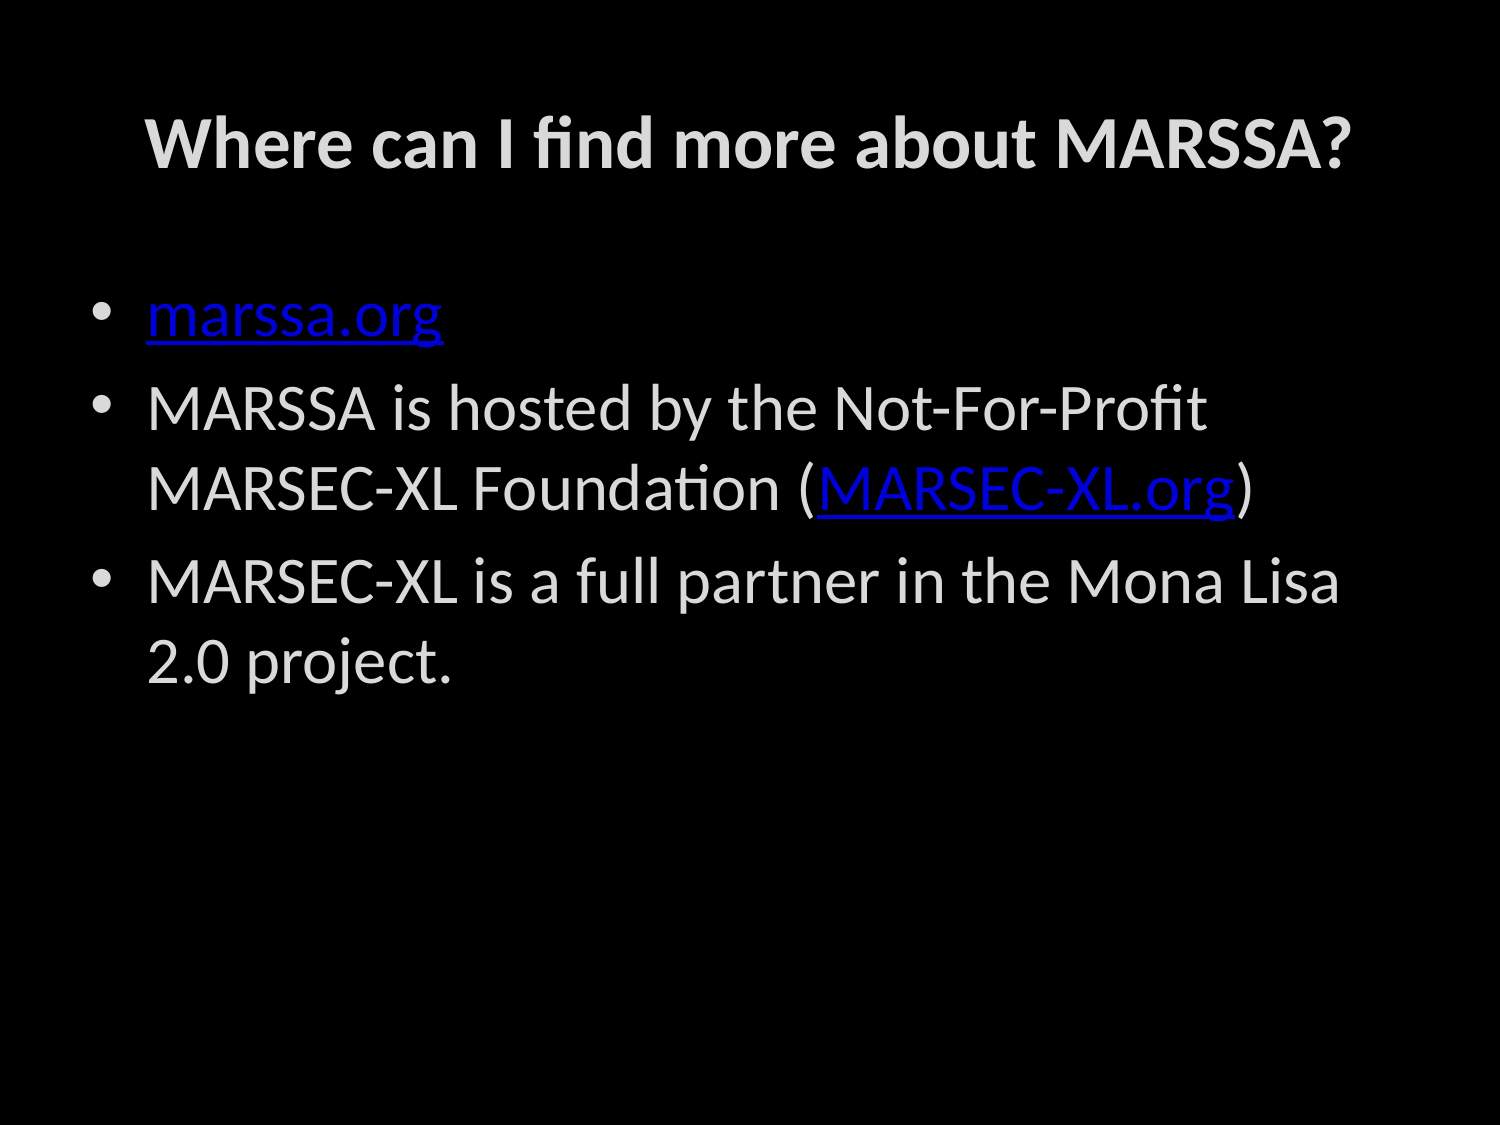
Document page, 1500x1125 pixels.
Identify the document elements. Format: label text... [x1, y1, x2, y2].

title Where can I find more about MARSSA? [75, 45, 1425, 233]
list marssa.org MARSSA is hosted by the Not-For-Profit MARSEC-XL Foundation (MARSEC-XL.org) MARSEC-XL is a full partner in the Mona Lisa 2.0 project. [75, 262, 1425, 725]
